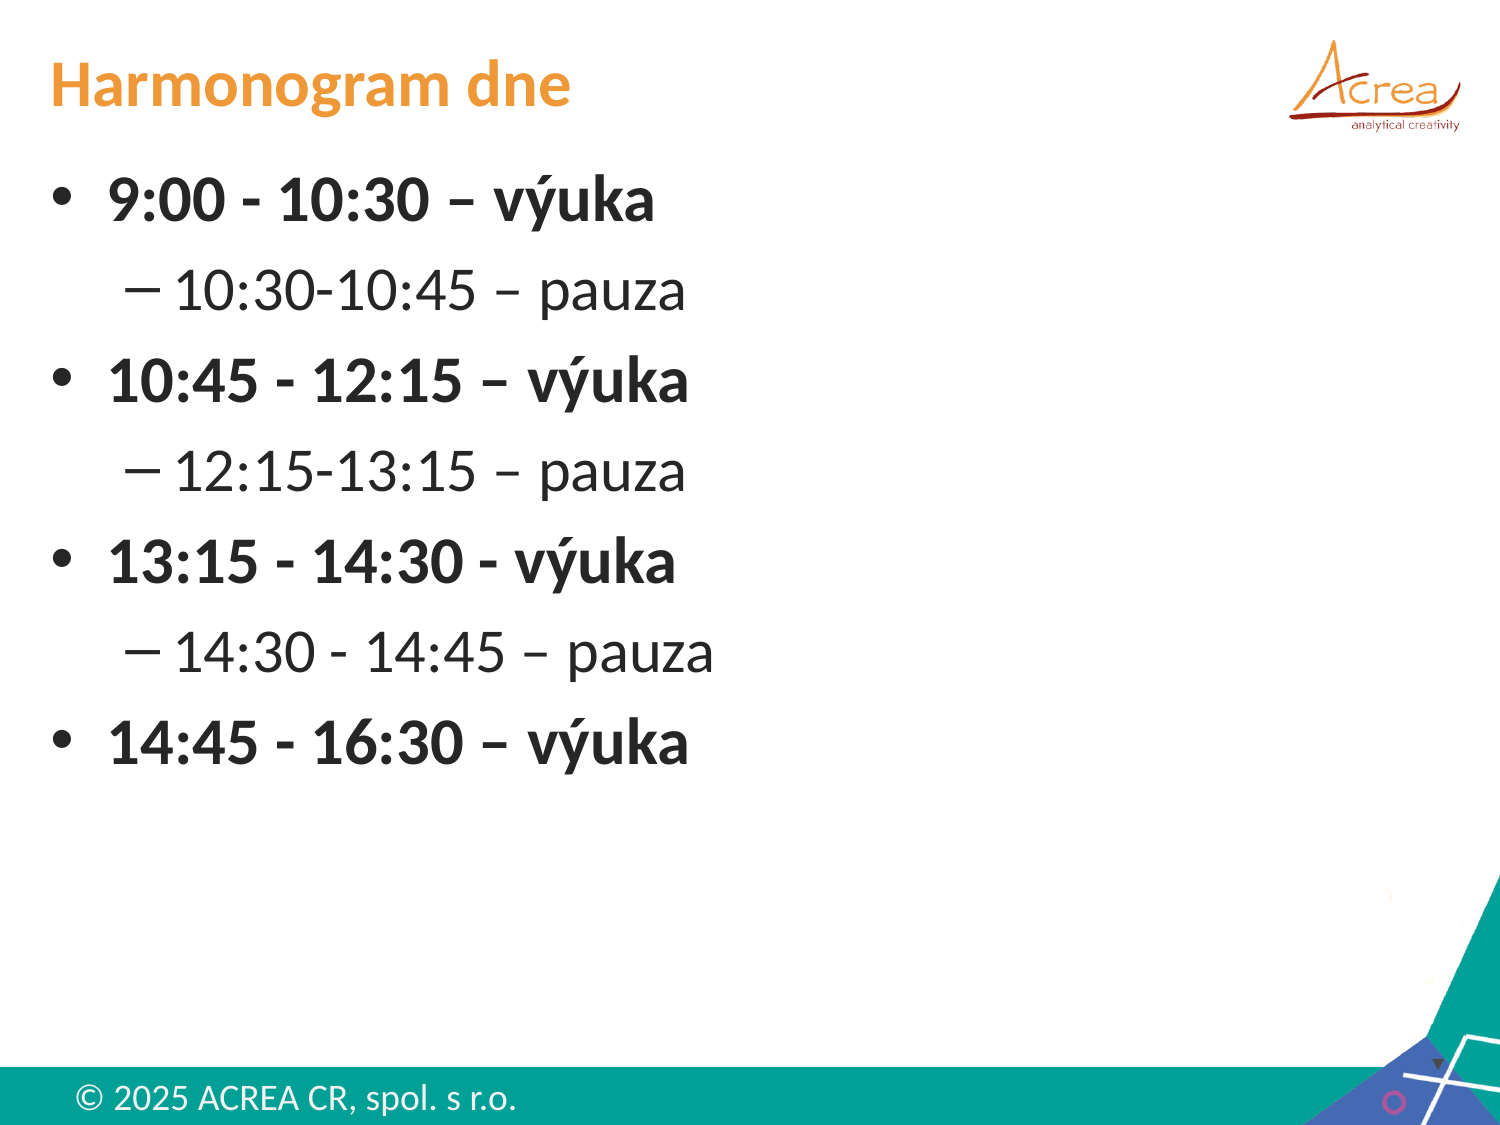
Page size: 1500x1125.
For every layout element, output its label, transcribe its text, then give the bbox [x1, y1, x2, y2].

picture [1280, 853, 1500, 1125]
title Harmonogram dne [35, 35, 1276, 124]
picture [1249, 10, 1500, 161]
list 9:00 - 10:30 – výuka 10:30-10:45 – pauza 10:45 - 12:15 – výuka 12:15-13:15 – pauza 13:15 - 14:30 - výuka 14:30 - 14:45 – pauza 14:45 - 16:30 – výuka [35, 147, 1453, 1010]
